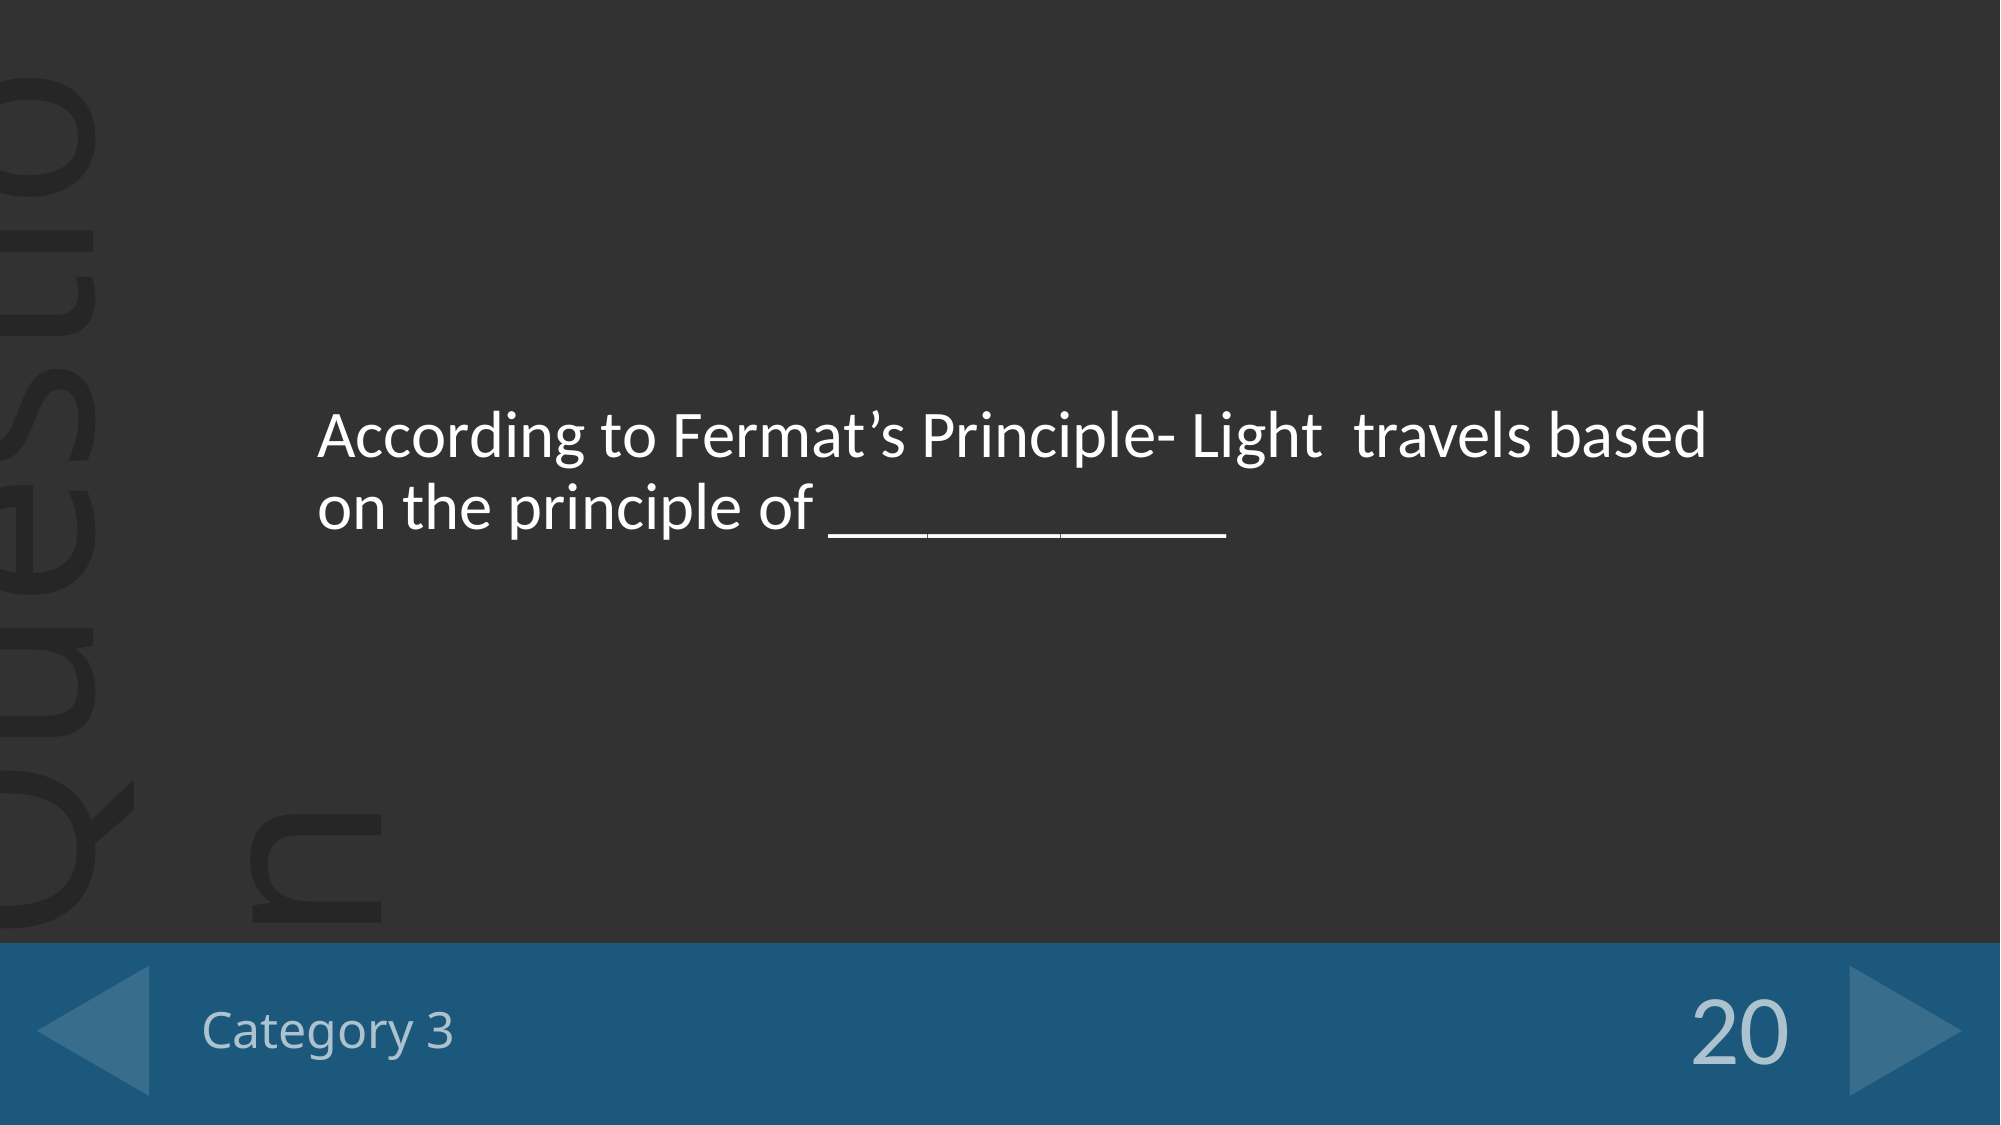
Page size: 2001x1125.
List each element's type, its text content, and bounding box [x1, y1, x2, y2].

title Category 3 [185, 967, 1494, 1097]
list 20 [1494, 967, 1806, 1097]
list According to Fermat’s Principle- Light travels based on the principle of ____________ [302, 307, 1760, 636]
